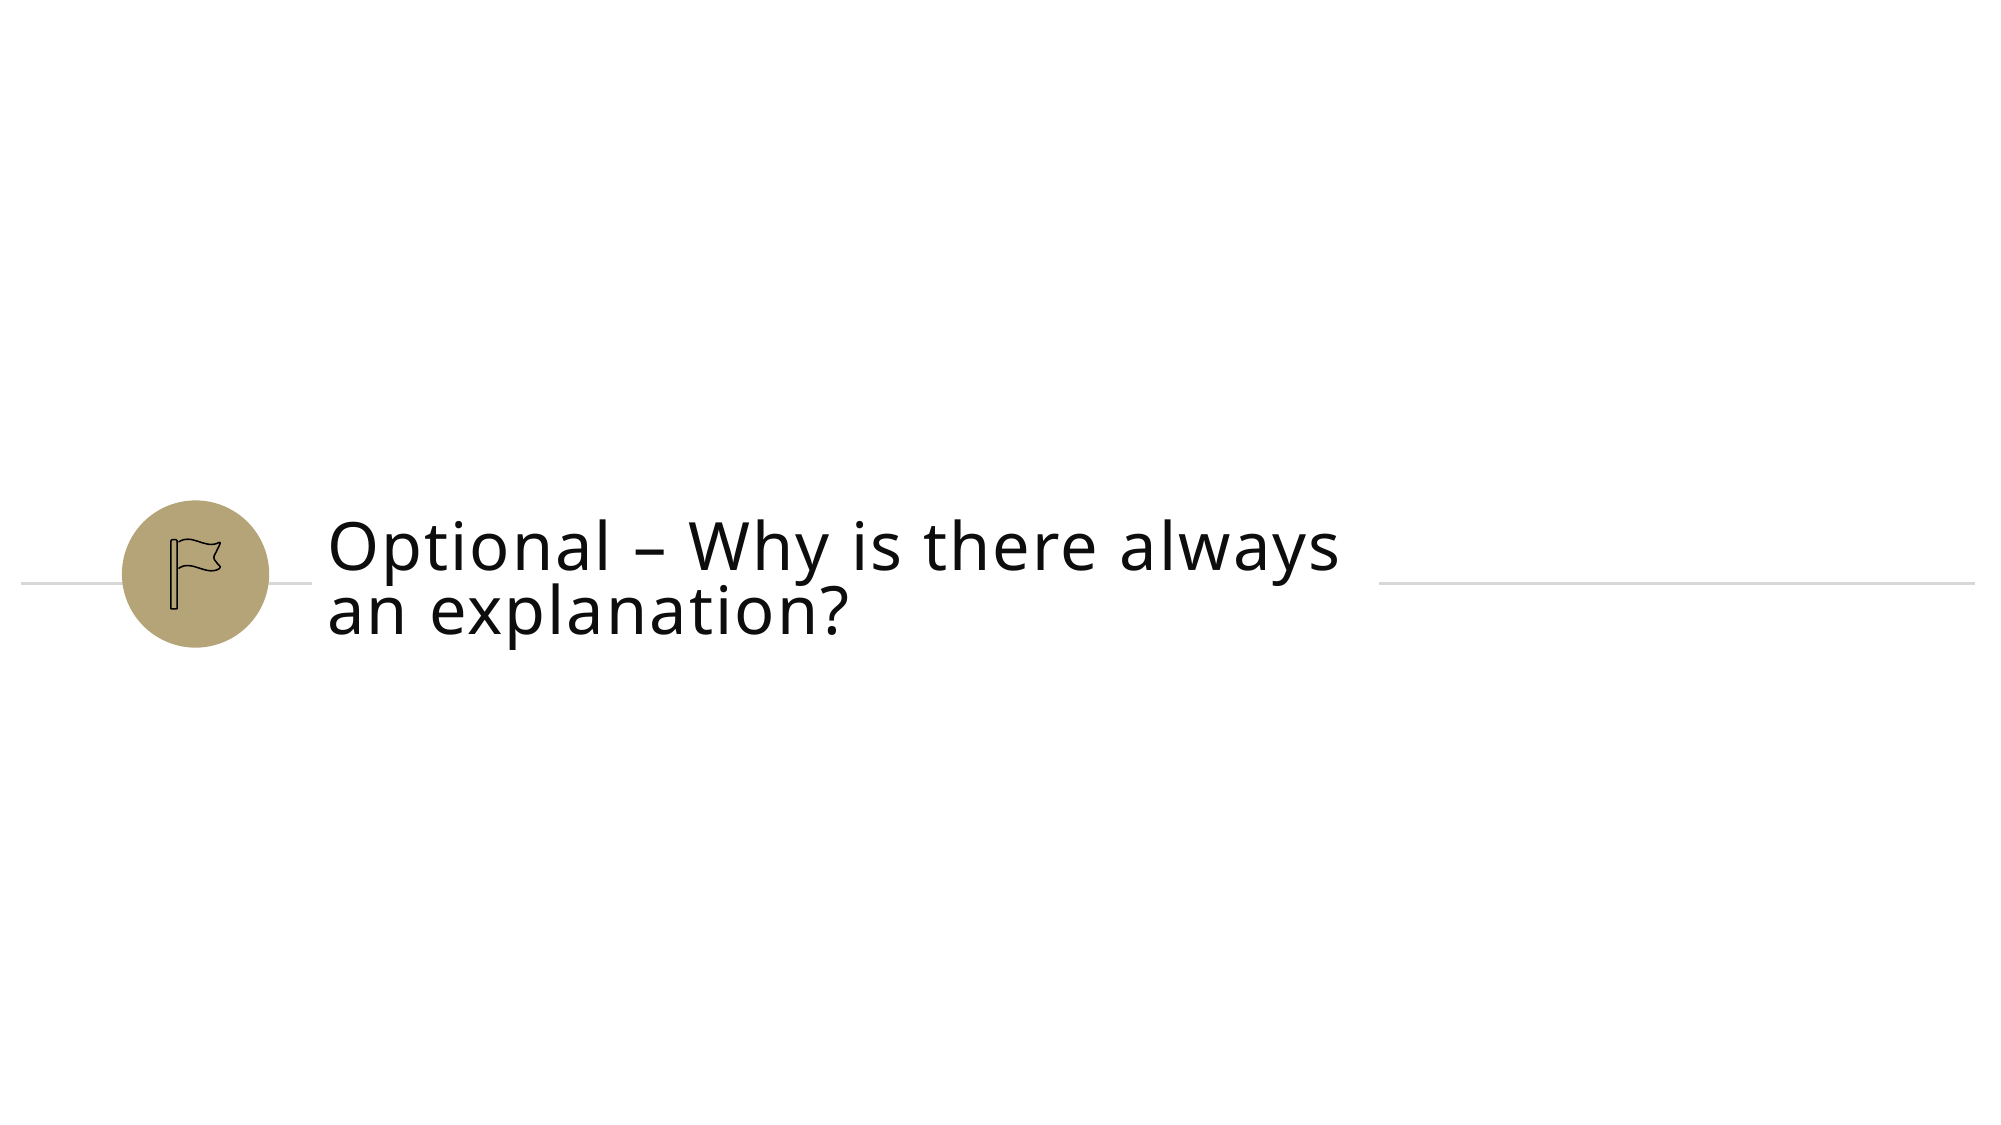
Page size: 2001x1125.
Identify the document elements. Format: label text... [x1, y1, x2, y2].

title Optional – Why is there always an explanation? [312, 535, 1379, 633]
